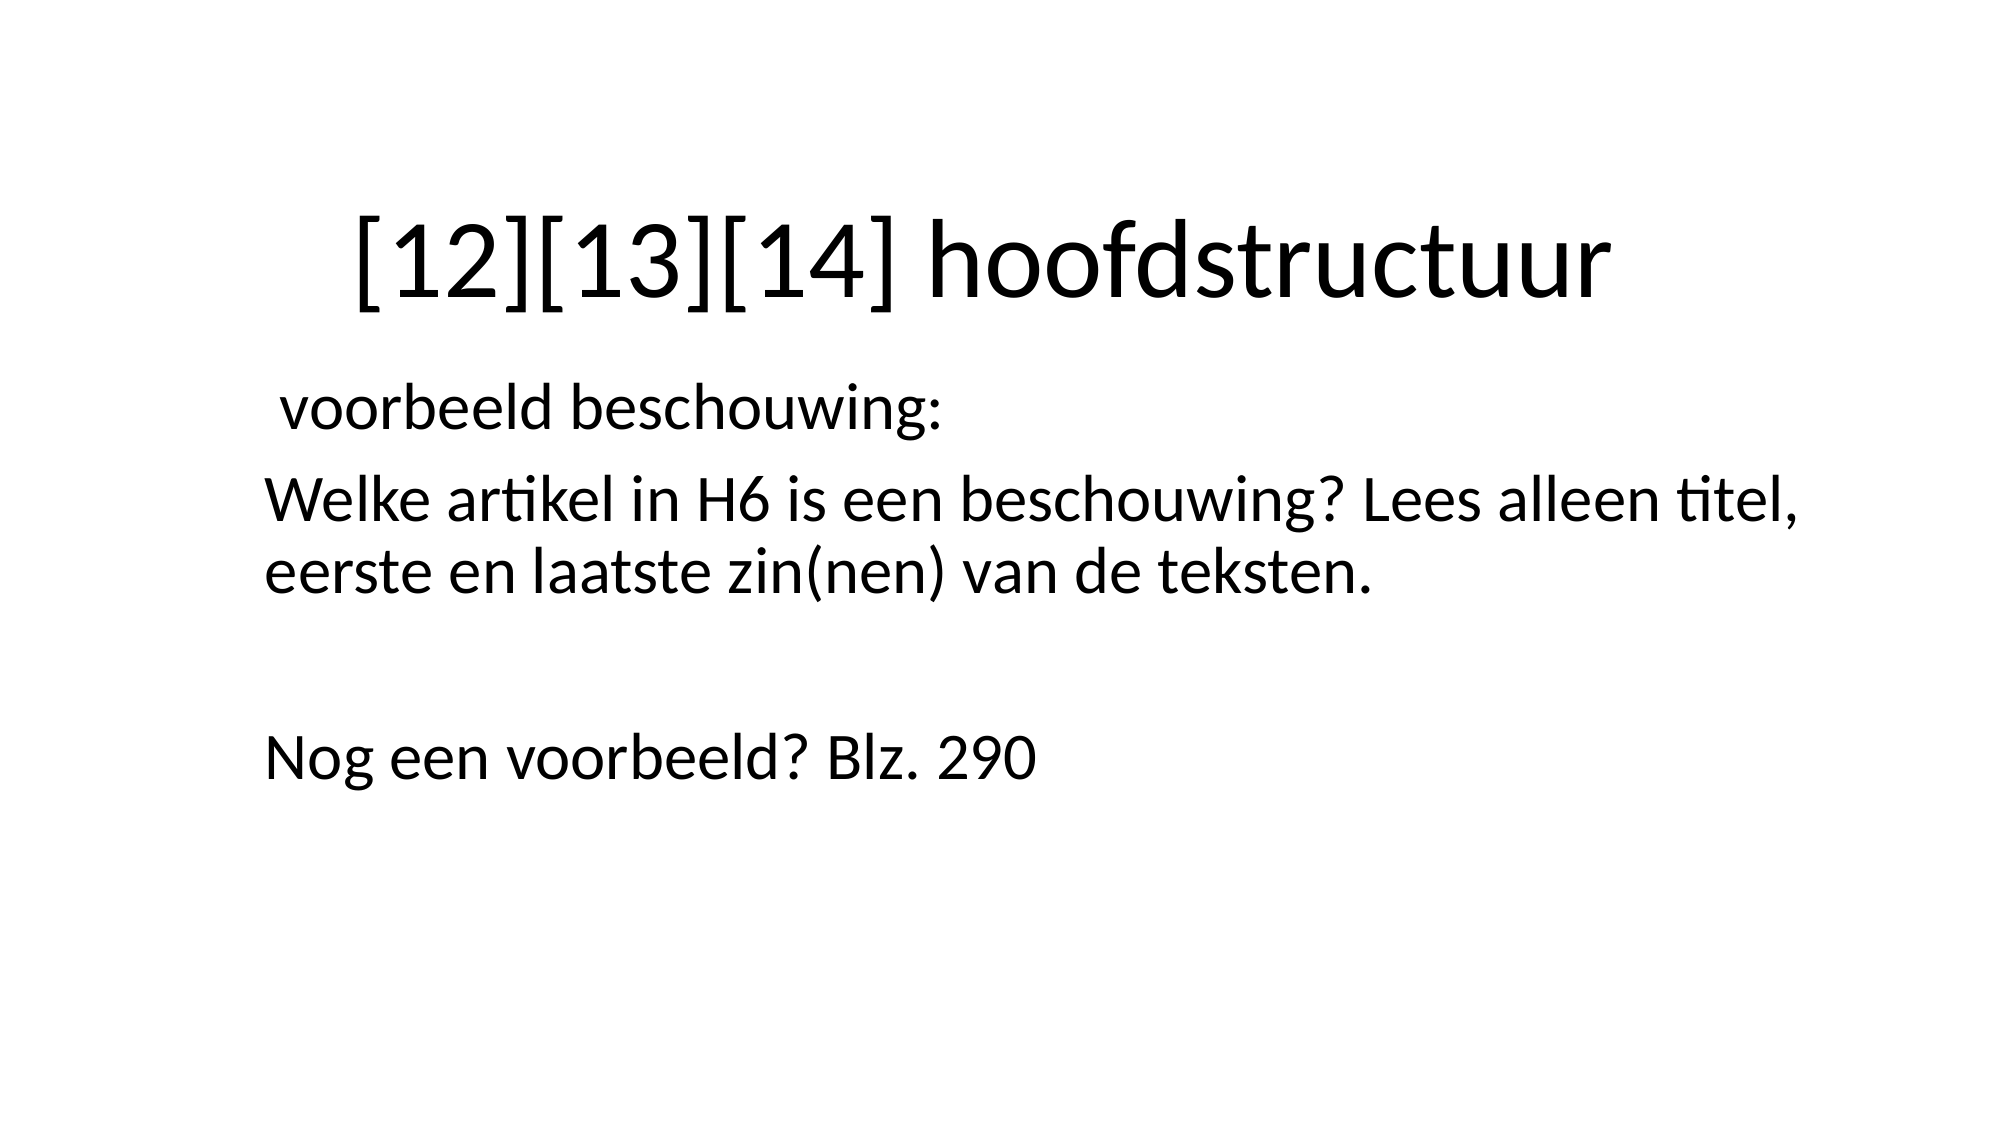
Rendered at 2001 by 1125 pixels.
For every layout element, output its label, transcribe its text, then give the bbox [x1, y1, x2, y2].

subtitle voorbeeld beschouwing: Welke artikel in H6 is een beschouwing? Lees alleen titel, eerste en laatste zin(nen) van de teksten. Nog een voorbeeld? Blz. 290 [249, 364, 1849, 971]
title [12][13][14] hoofdstructuur [249, 184, 1769, 330]
